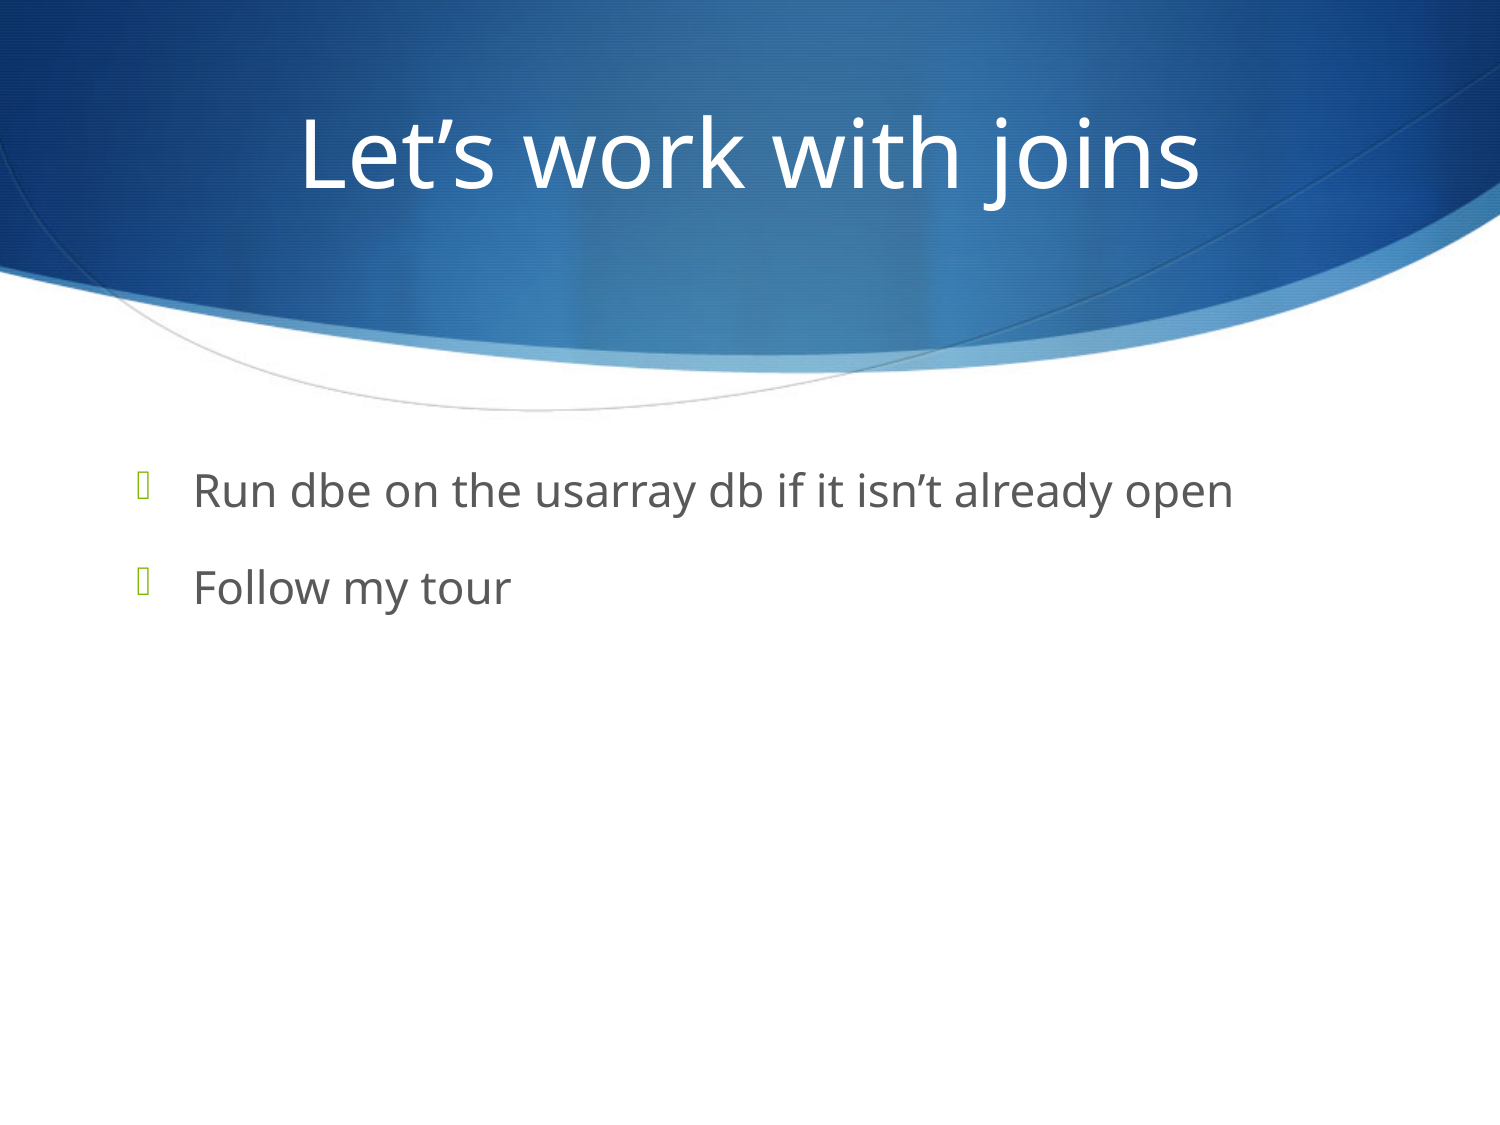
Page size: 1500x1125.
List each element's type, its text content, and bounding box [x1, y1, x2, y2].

title Let’s work with joins [75, 56, 1425, 245]
list Run dbe on the usarray db if it isn’t already open Follow my tour [121, 454, 1379, 991]
picture [0, 0, 1500, 1125]
